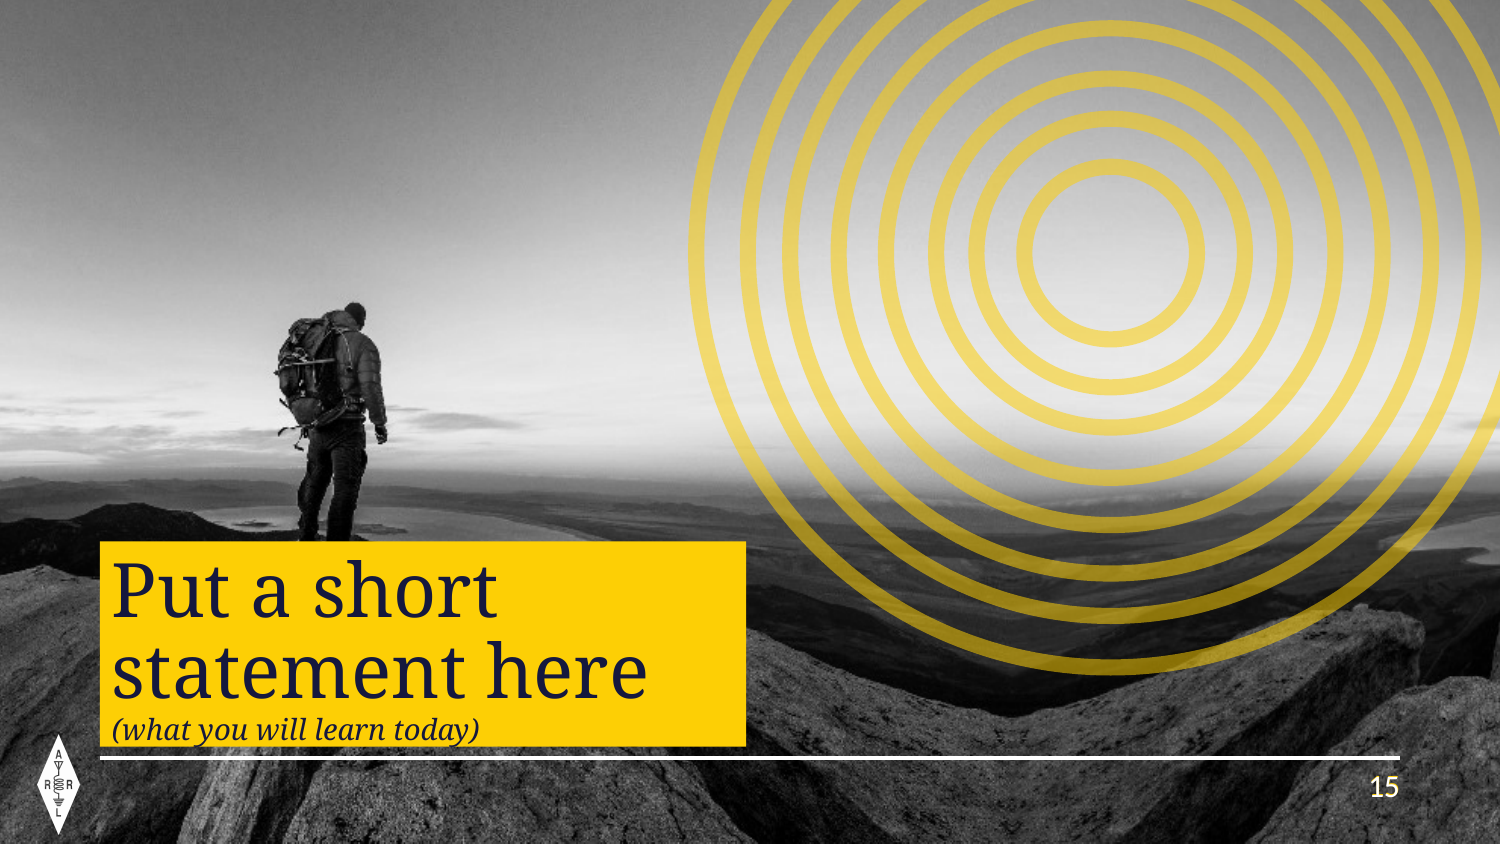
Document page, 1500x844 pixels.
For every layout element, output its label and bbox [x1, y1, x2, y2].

text_box [37, 734, 1400, 835]
picture [0, 0, 1500, 844]
text_box [696, 0, 1500, 668]
